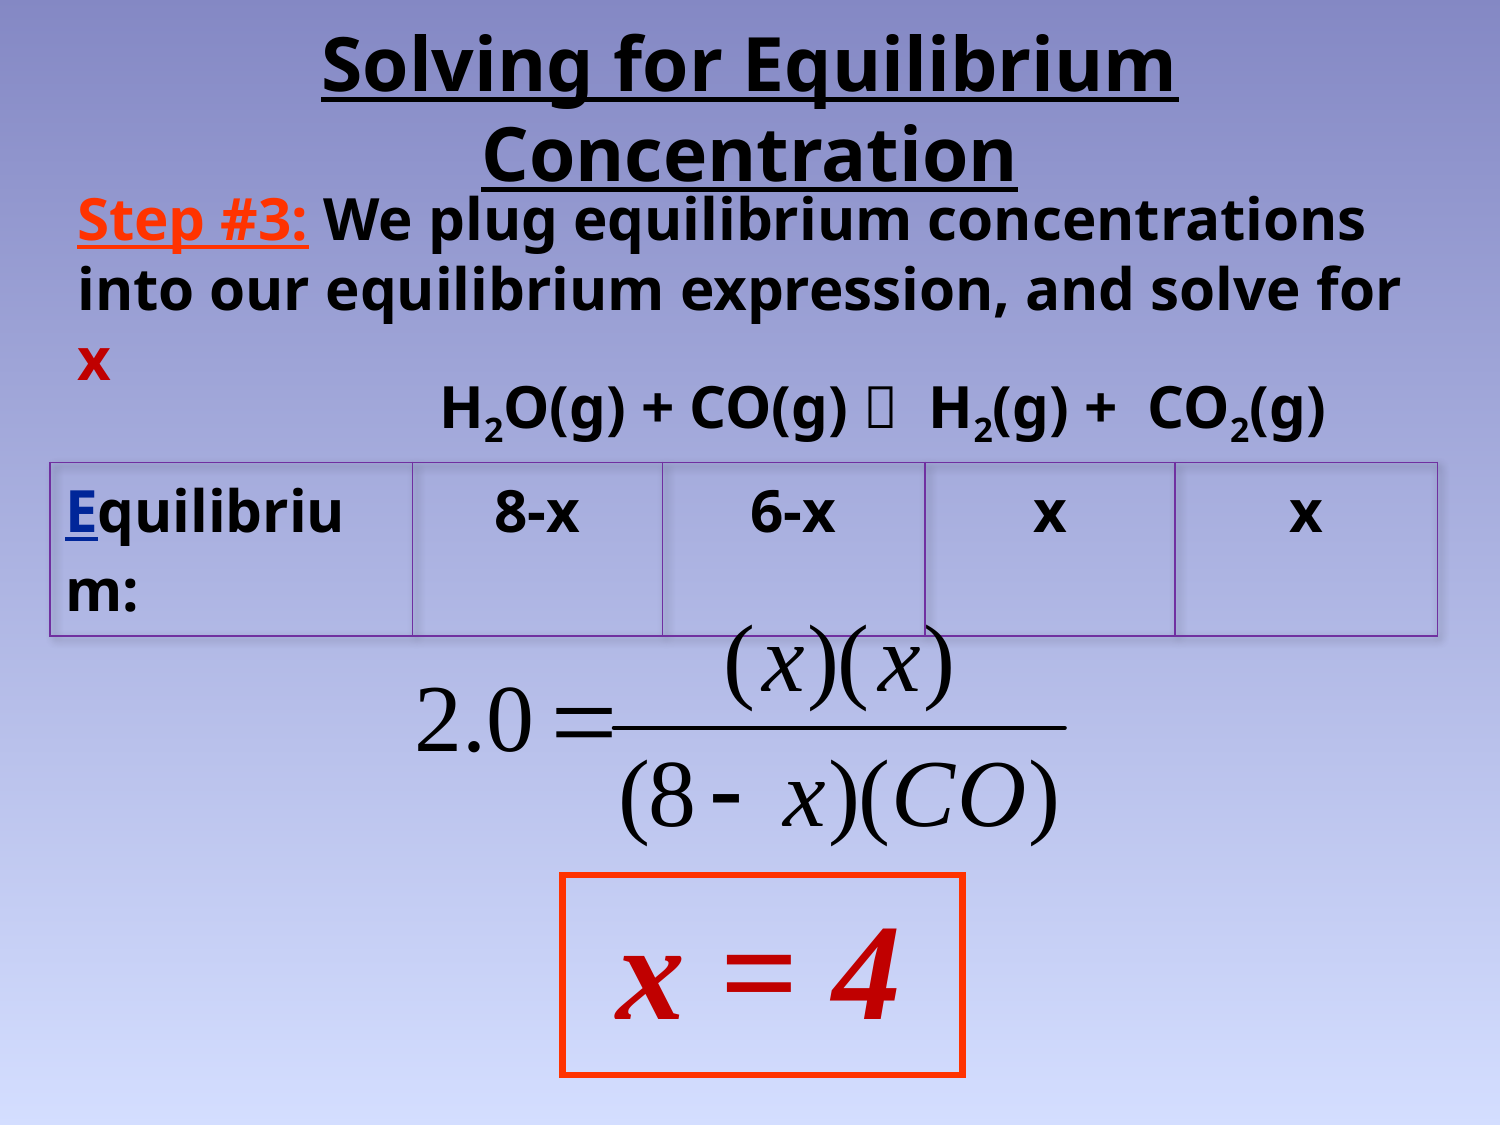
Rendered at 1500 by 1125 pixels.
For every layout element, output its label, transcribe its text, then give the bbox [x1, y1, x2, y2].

table_header x [926, 463, 1174, 635]
table_header Equilibrium: [51, 463, 412, 635]
text_box [562, 875, 963, 1075]
table_header x [1176, 463, 1437, 635]
text_box H2O(g) + CO(g)  H2(g) + CO2(g) [424, 362, 1463, 457]
table_header 8-x [413, 463, 662, 598]
text_box Step #3: We plug equilibrium concentrations into our equilibrium expression, and solve for x [62, 174, 1463, 400]
title Solving for Equilibrium Concentration [37, 37, 1463, 176]
text_box x = 4 [601, 875, 917, 1055]
table_header 6-x [663, 463, 924, 598]
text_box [399, 599, 1088, 864]
